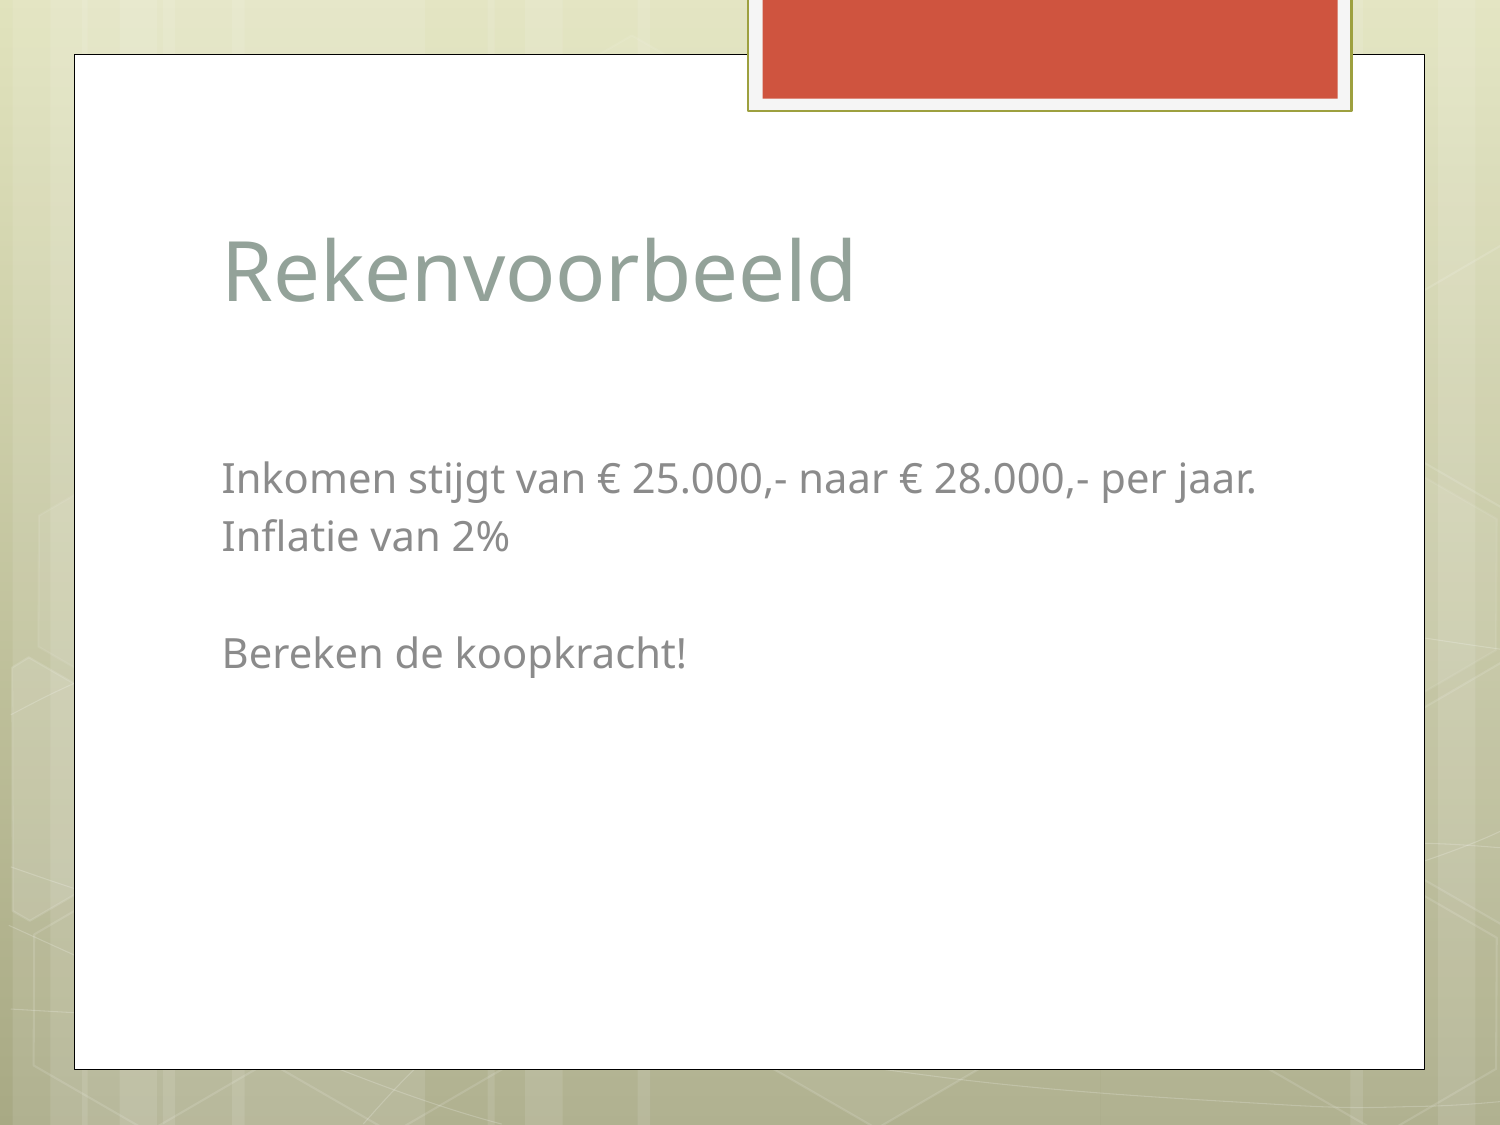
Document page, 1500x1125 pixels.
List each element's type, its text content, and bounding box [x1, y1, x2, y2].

list Inkomen stijgt van € 25.000,- naar € 28.000,- per jaar. Inflatie van 2% Bereken de koopkracht! [206, 444, 1296, 694]
title Rekenvoorbeeld [206, 101, 1296, 326]
